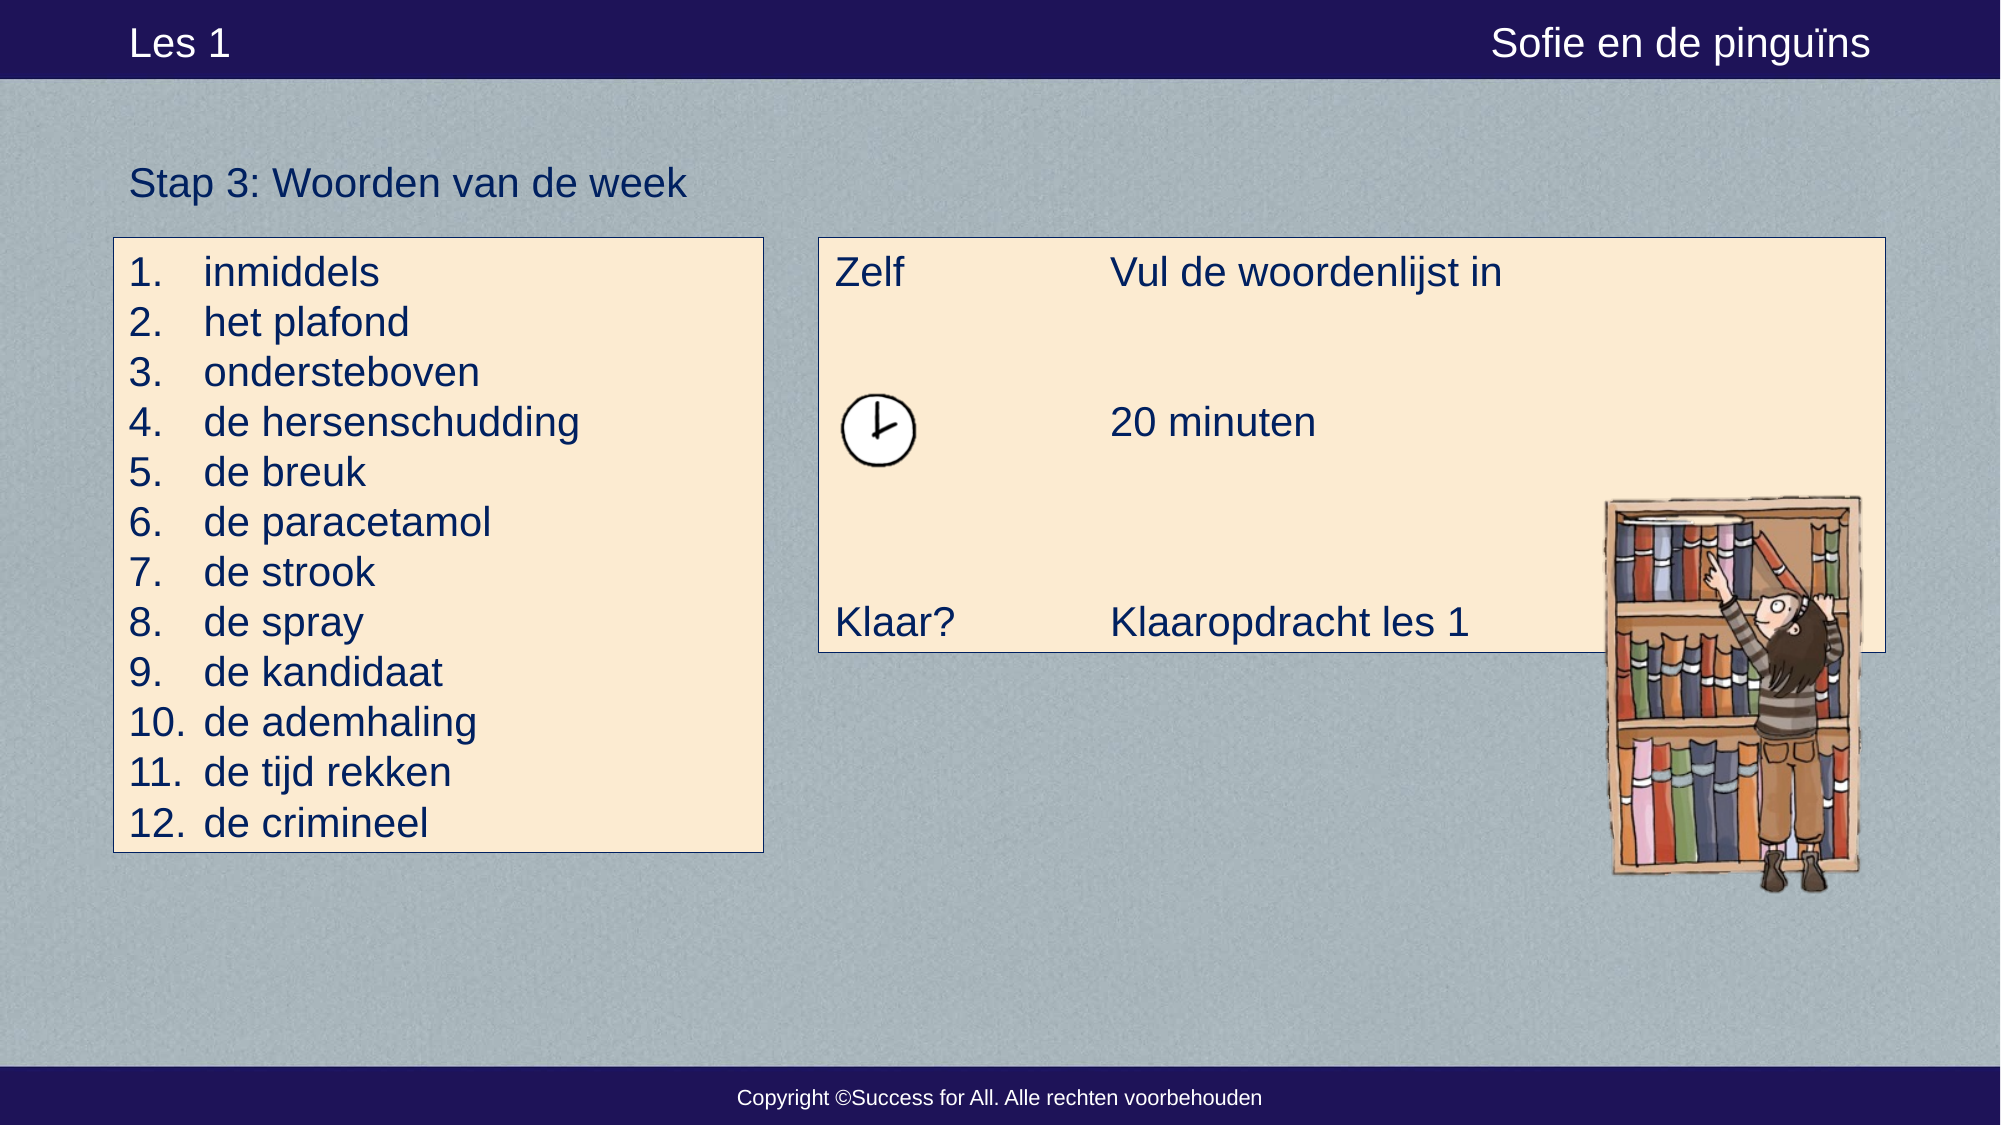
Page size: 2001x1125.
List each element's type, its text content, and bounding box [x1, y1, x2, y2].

text_box Copyright ©Success for All. Alle rechten voorbehouden [0, 1076, 2000, 1125]
text_box Zelf Vul de woordenlijst in 20 minuten Klaar? Klaaropdracht les 1 [818, 237, 1886, 653]
text_box Les 1 [114, 8, 354, 73]
picture [0, 0, 2001, 1125]
text_box inmiddels het plafond ondersteboven de hersenschudding de breuk de paracetamol de strook de spray de kandidaat de ademhaling de tijd rekken de crimineel [113, 237, 764, 853]
text_box Stap 3: Woorden van de week [113, 148, 1635, 214]
text_box Sofie en de pinguïns [999, 8, 1886, 73]
